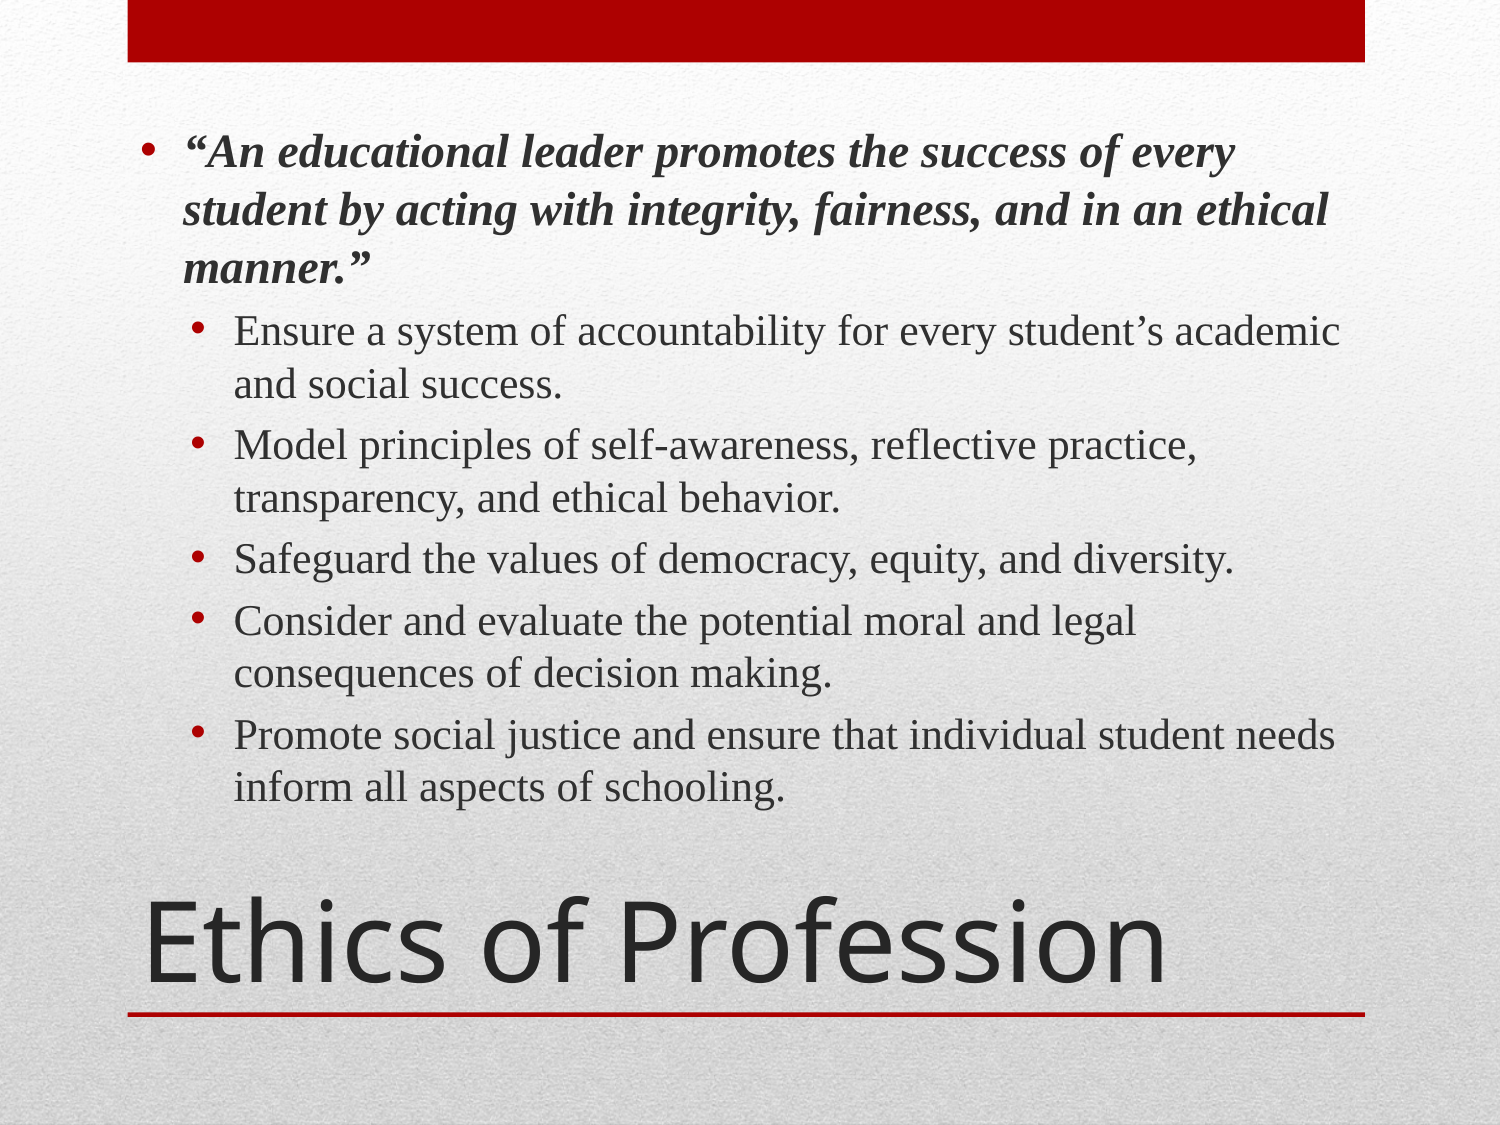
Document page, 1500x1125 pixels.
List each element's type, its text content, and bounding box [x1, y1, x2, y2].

list “An educational leader promotes the success of every student by acting with integrity, fairness, and in an ethical manner.” Ensure a system of accountability for every student’s academic and social success. Model principles of self-awareness, reflective practice, transparency, and ethical behavior. Safeguard the values of democracy, equity, and diversity. Consider and evaluate the potential moral and legal consequences of decision making. Promote social justice and ensure that individual student needs inform all aspects of schooling. [125, 112, 1363, 825]
title Ethics of Profession [125, 825, 1238, 1013]
